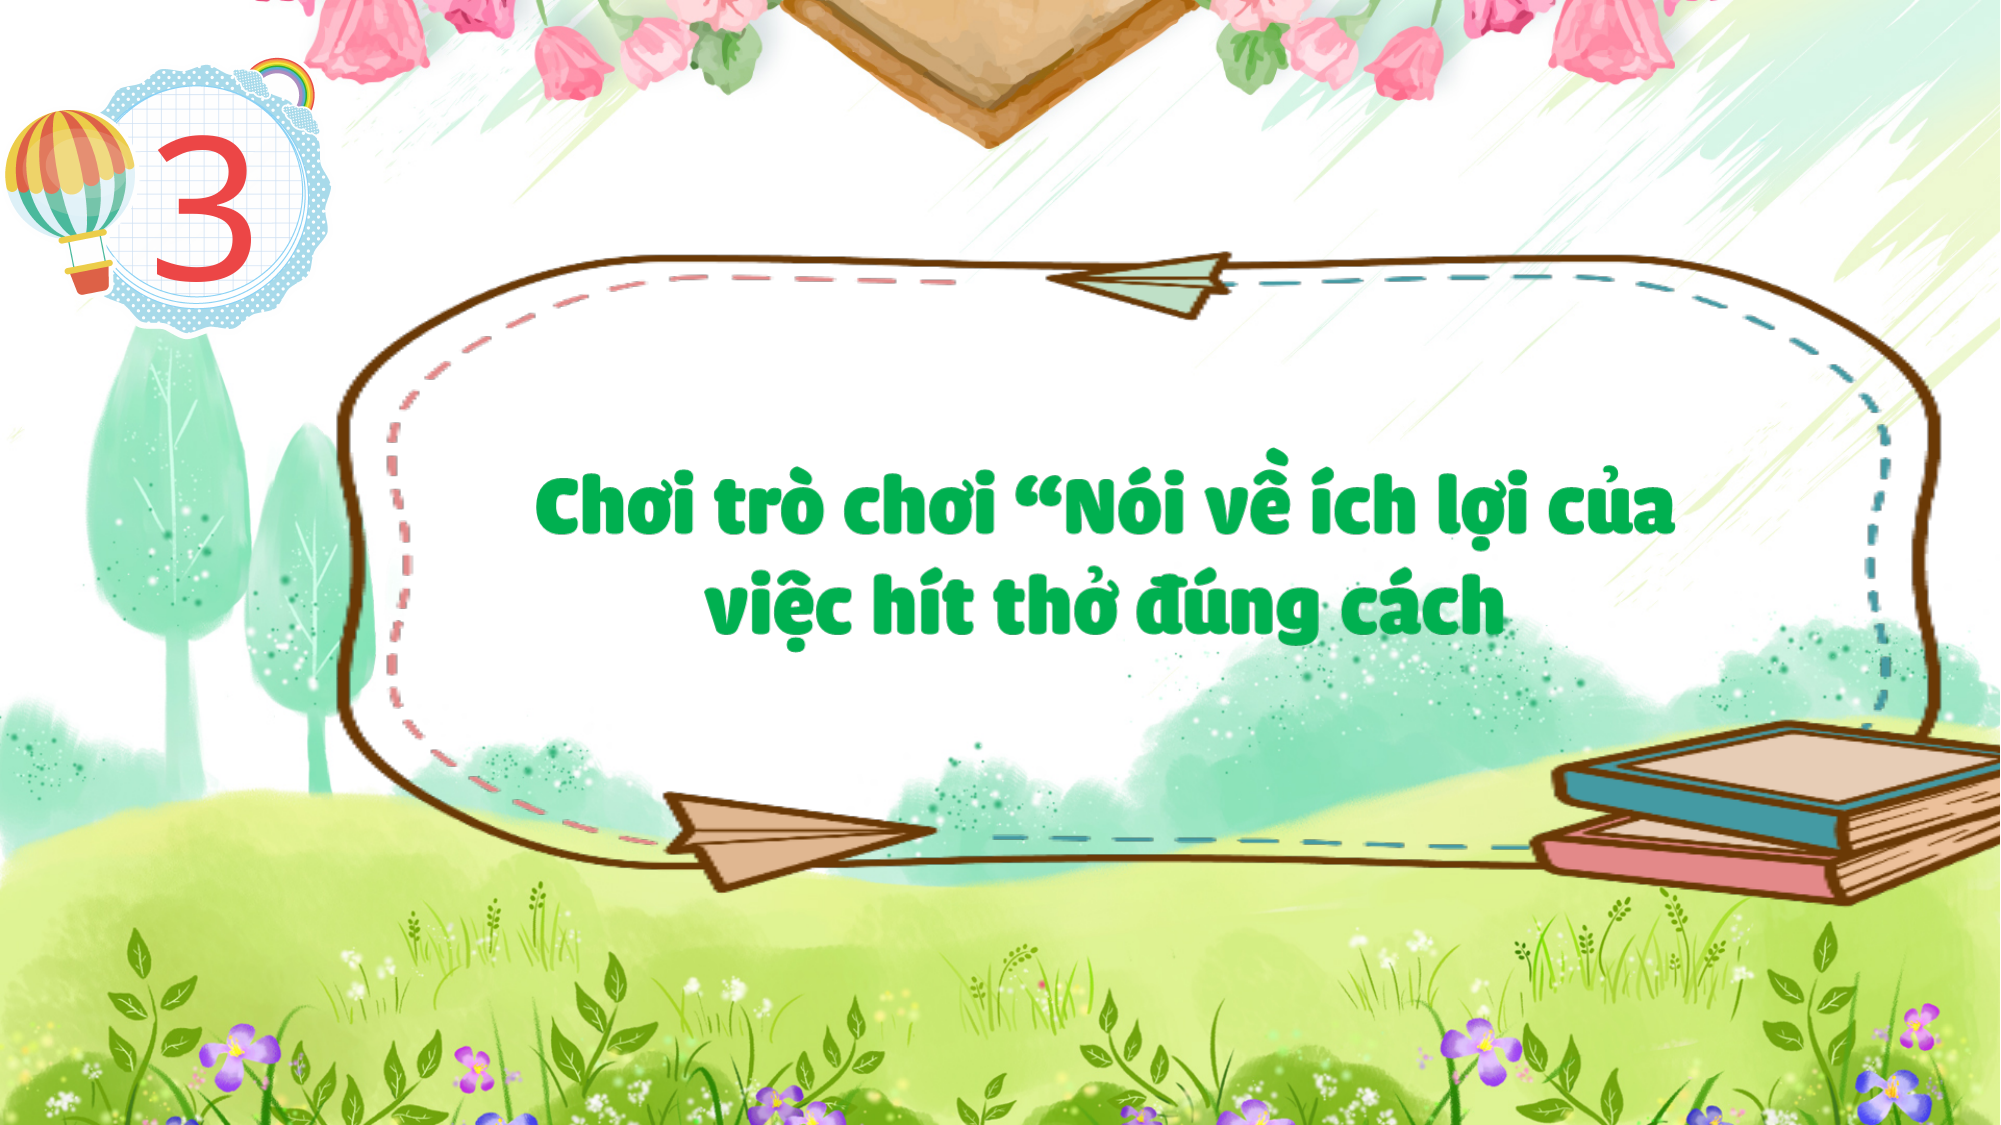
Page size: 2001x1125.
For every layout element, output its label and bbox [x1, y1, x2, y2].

picture [0, 0, 2000, 1125]
text_box [0, 0, 440, 444]
